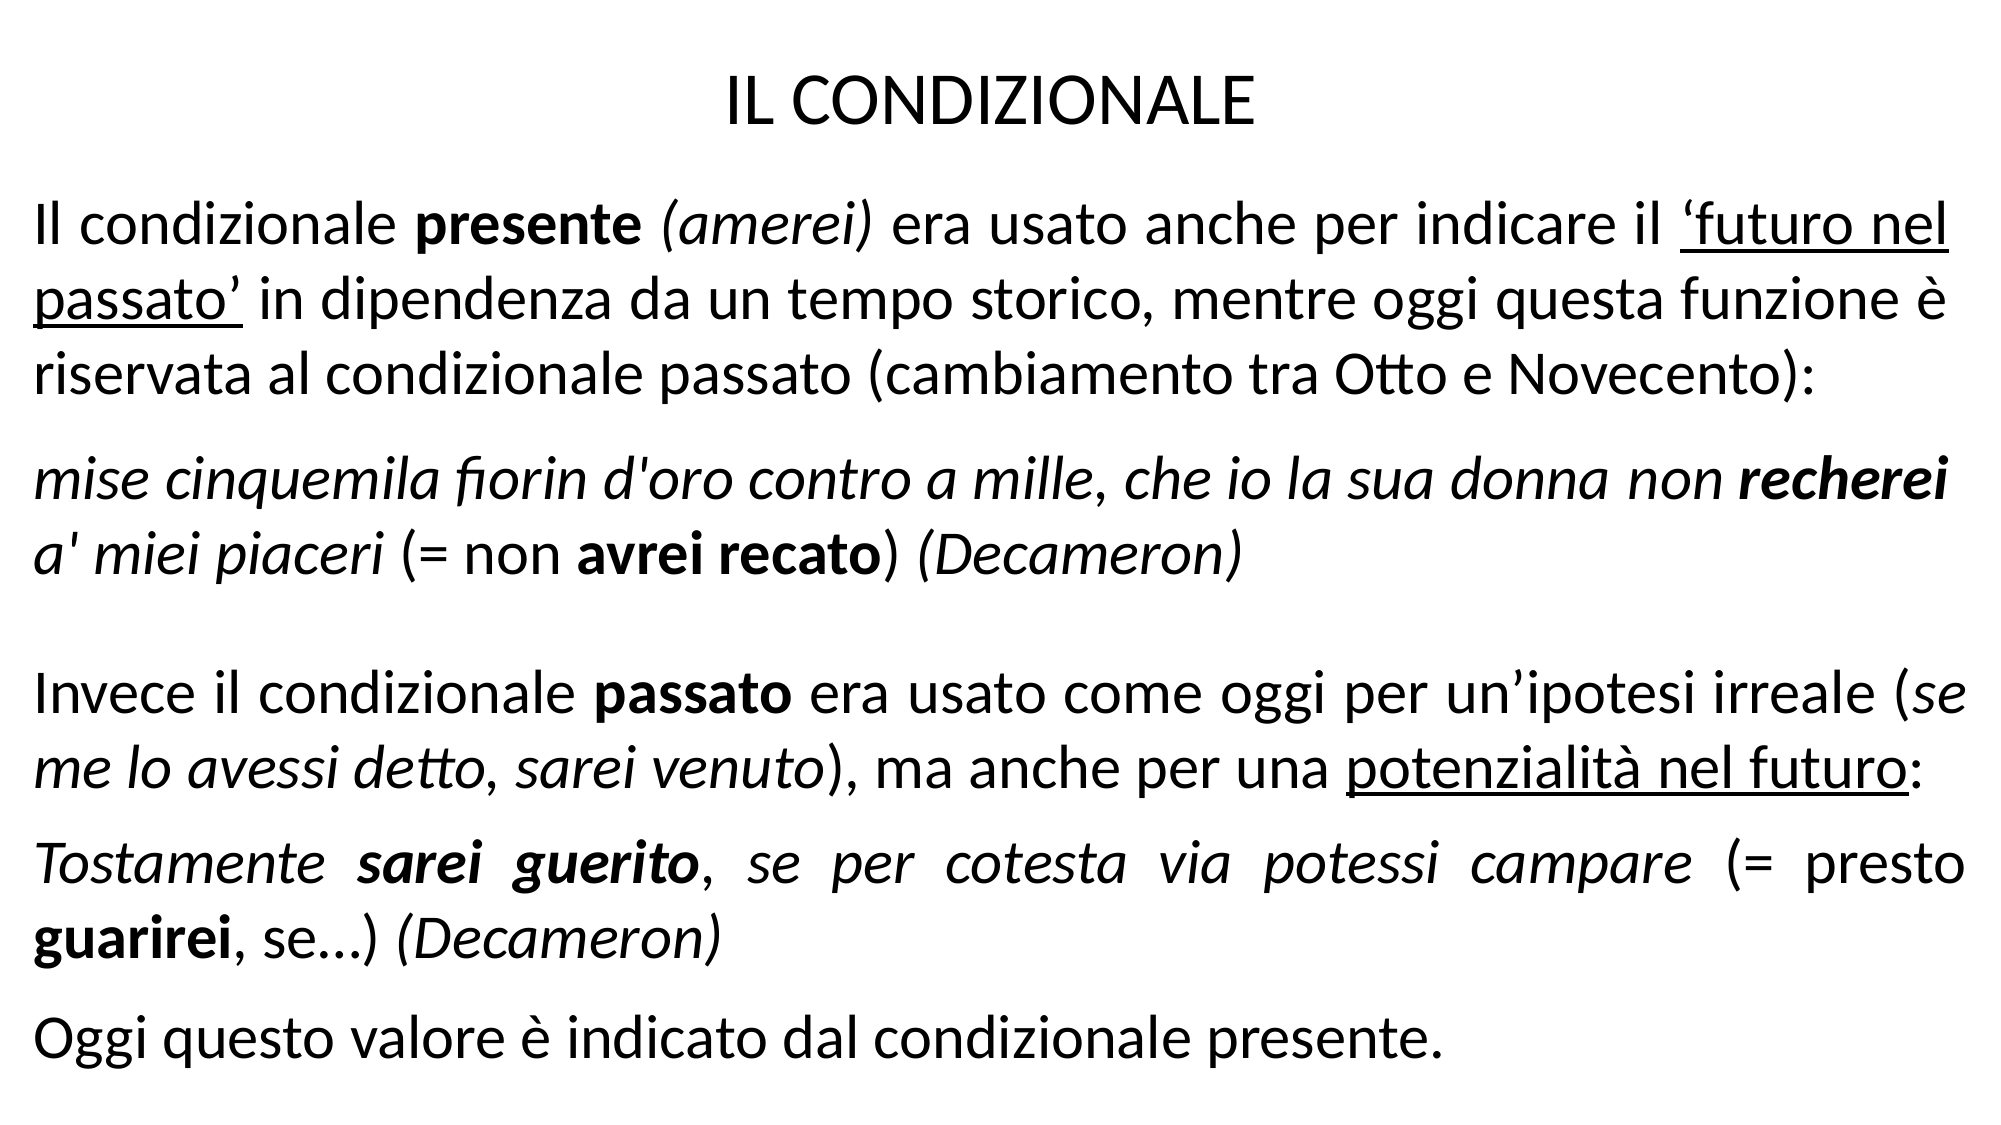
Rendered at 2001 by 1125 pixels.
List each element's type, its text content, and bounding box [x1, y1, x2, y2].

text_box IL CONDIZIONALE [45, 42, 1938, 147]
text_box Invece il condizionale passato era usato come oggi per un’ipotesi irreale (se me lo avessi detto, sarei venuto), ma anche per una potenzialità nel futuro: Tostamente sarei guerito, se per cotesta via potessi campare (= presto guarirei, se…) (Decameron) Oggi questo valore è indicato dal condizionale presente. [18, 643, 1982, 1078]
text_box Il condizionale presente (amerei) era usato anche per indicare il ‘futuro nel passato’ in dipendenza da un tempo storico, mentre oggi questa funzione è riservata al condizionale passato (cambiamento tra Otto e Novecento): mise cinquemila fiorin d'oro contro a mille, che io la sua donna non recherei a' miei piaceri (= non avrei recato) (Decameron) [18, 174, 1964, 595]
